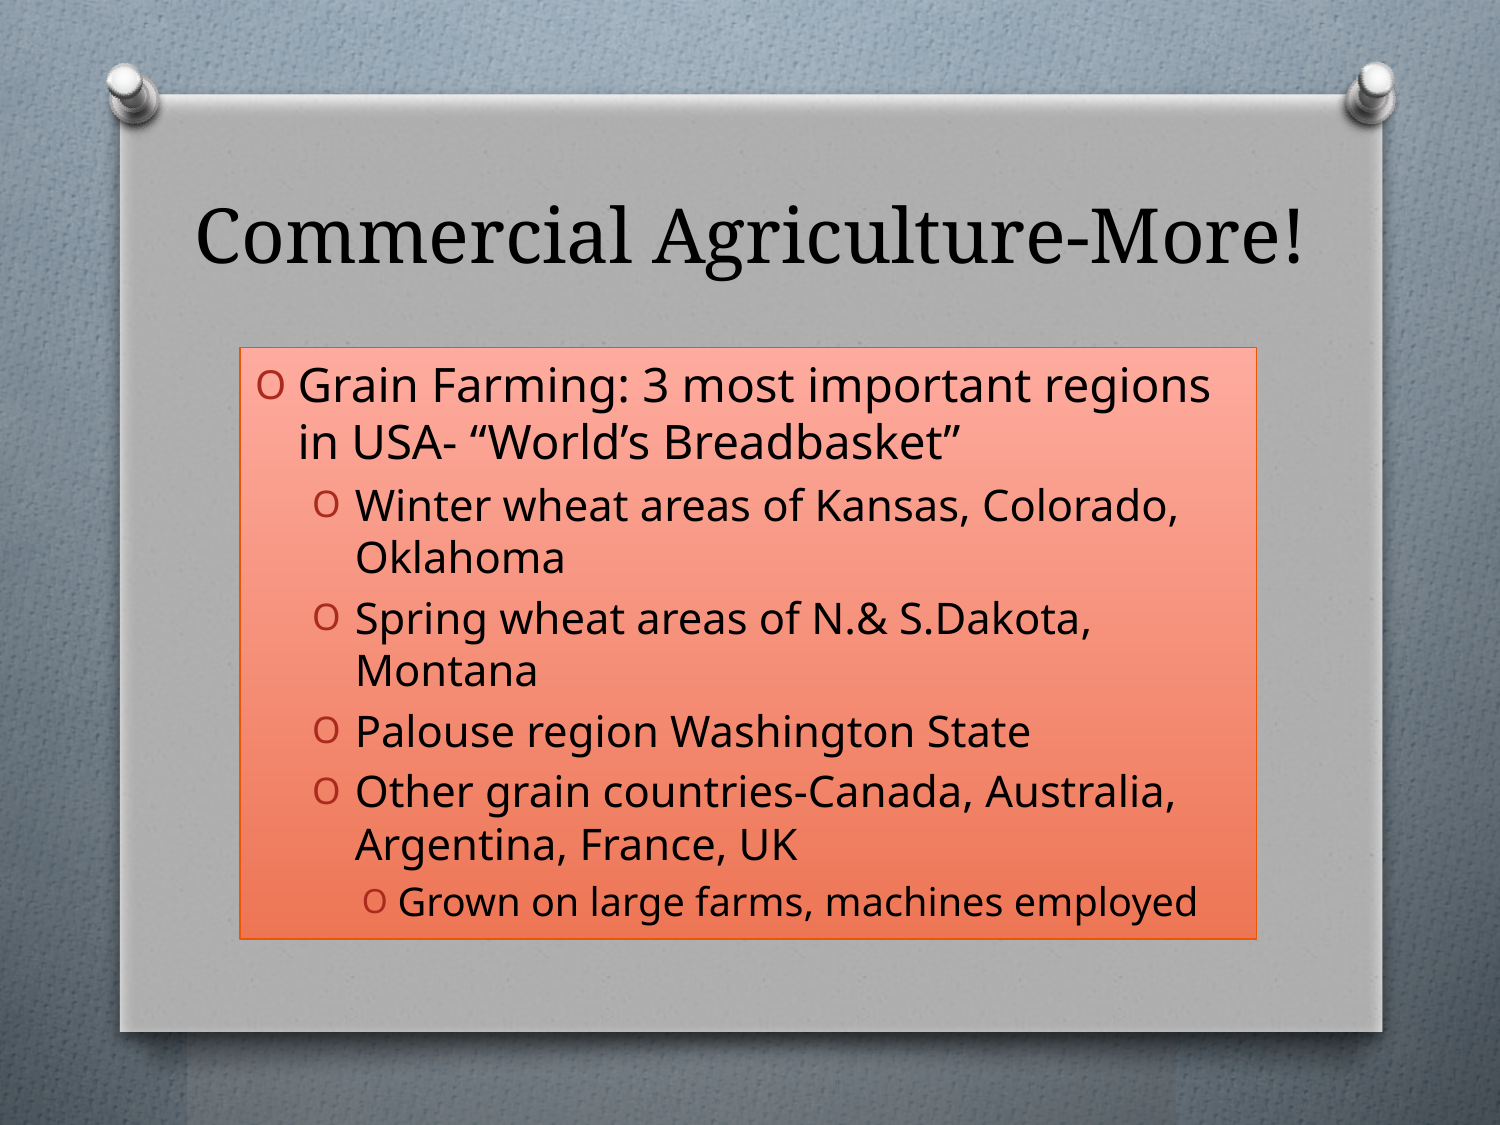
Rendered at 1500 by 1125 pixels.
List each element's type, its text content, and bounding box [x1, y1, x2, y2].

picture [1317, 35, 1439, 156]
picture [75, 29, 198, 153]
list Grain Farming: 3 most important regions in USA- “World’s Breadbasket” Winter wheat areas of Kansas, Colorado, Oklahoma Spring wheat areas of N.& S.Dakota, Montana Palouse region Washington State Other grain countries-Canada, Australia, Argentina, France, UK Grown on large farms, machines employed [239, 347, 1257, 940]
title Commercial Agriculture-More! [179, 134, 1323, 332]
